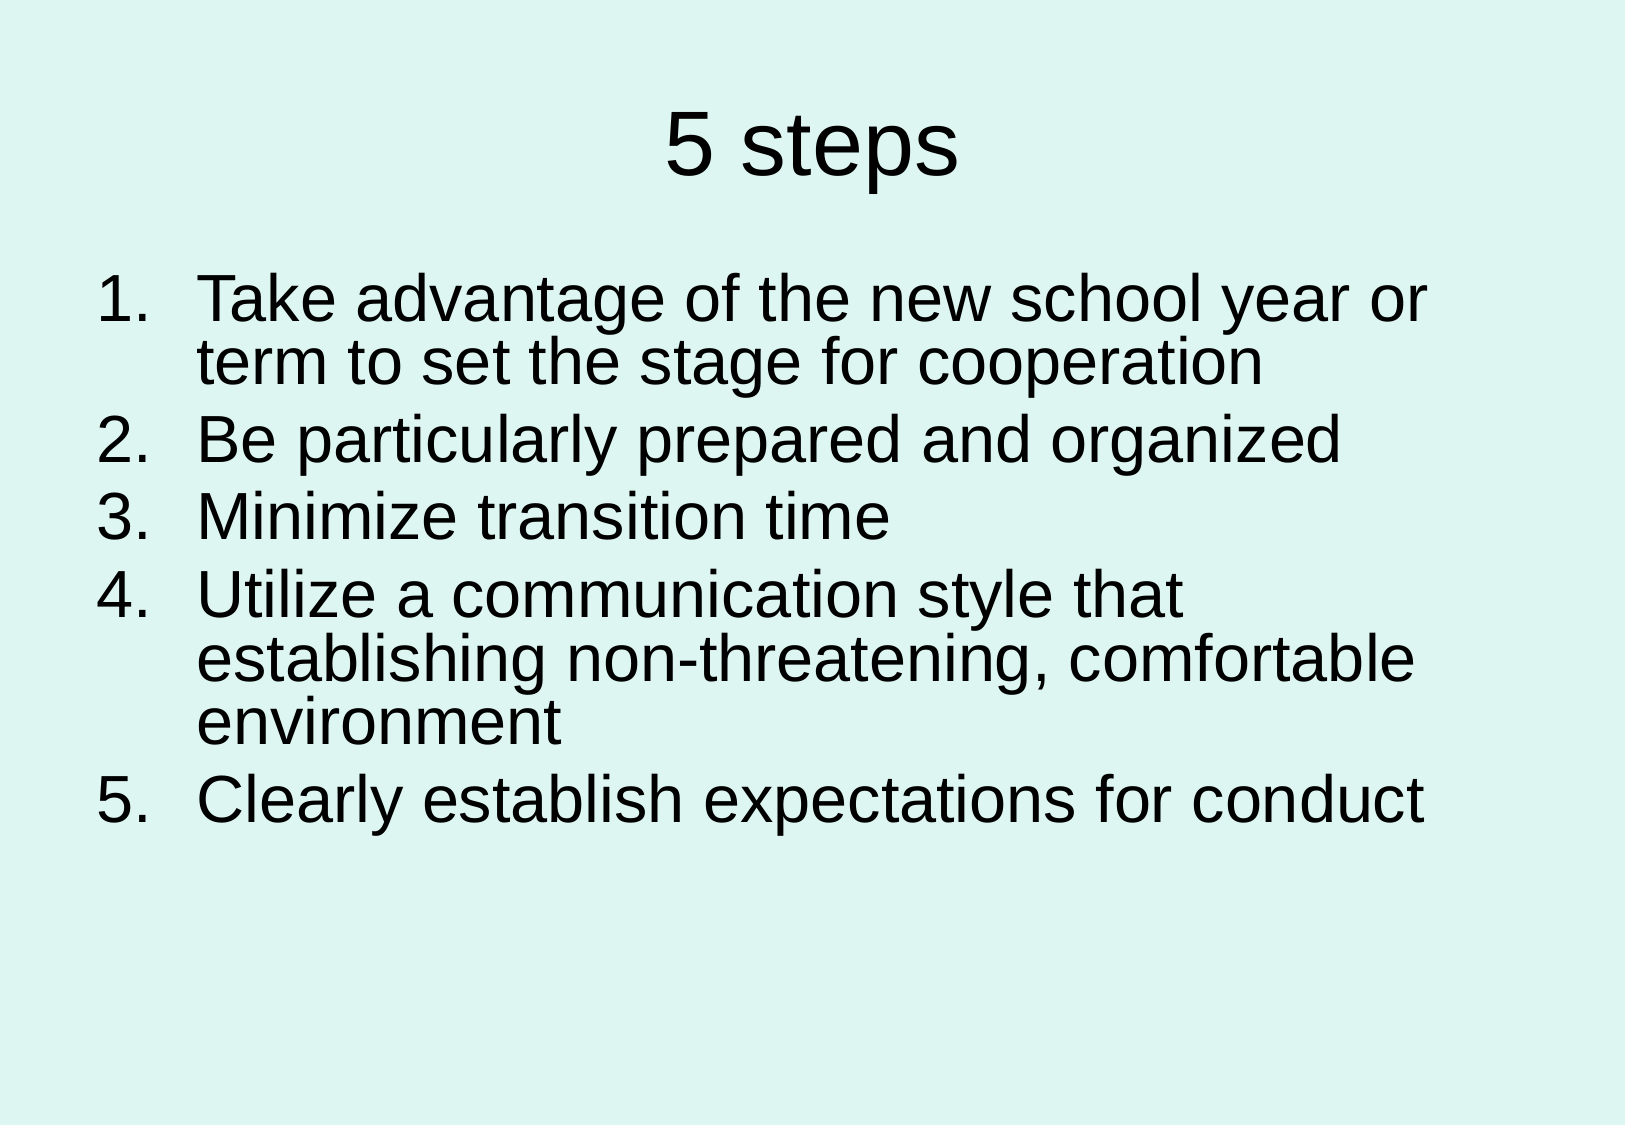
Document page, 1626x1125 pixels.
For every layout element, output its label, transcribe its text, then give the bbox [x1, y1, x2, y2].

list Take advantage of the new school year or term to set the stage for cooperation Be particularly prepared and organized Minimize transition time Utilize a communication style that establishing non-threatening, comfortable environment Clearly establish expectations for conduct [81, 262, 1544, 1005]
title 5 steps [81, 45, 1544, 233]
